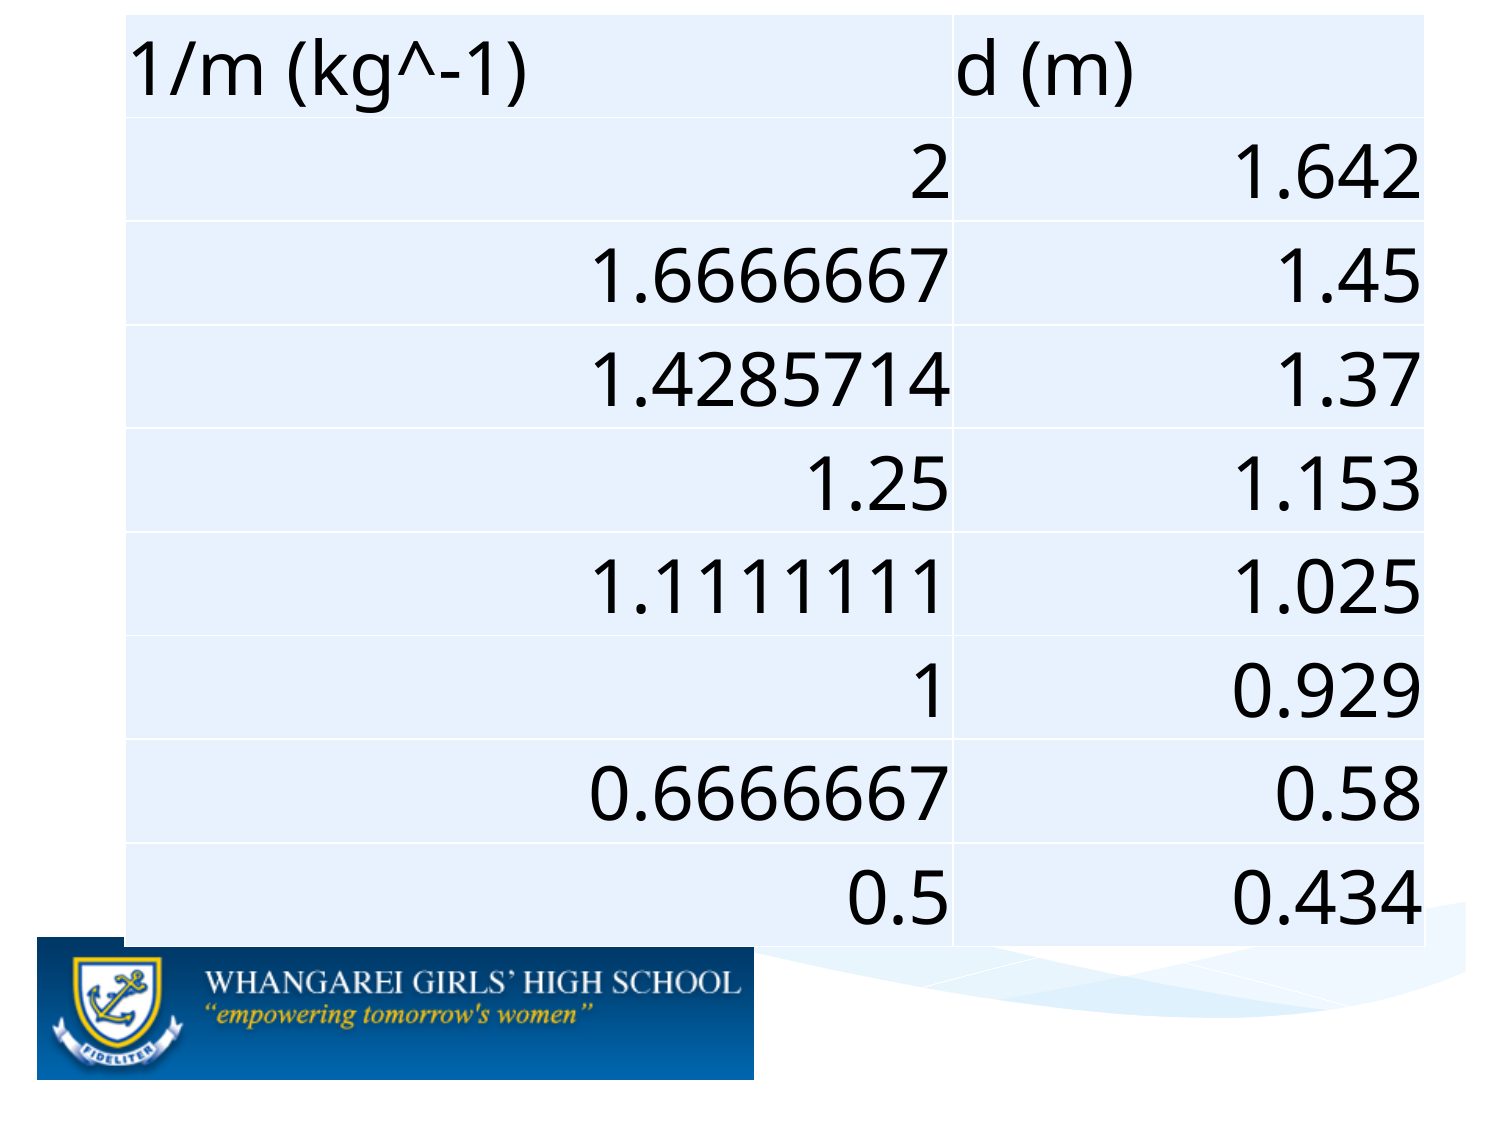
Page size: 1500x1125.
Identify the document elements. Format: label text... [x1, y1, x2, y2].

table_cell 1.45 [954, 222, 1424, 324]
table_cell 2 [126, 118, 952, 220]
table_cell 1.6666667 [126, 222, 952, 324]
table_cell 0.58 [954, 740, 1424, 842]
table_cell 1.37 [954, 326, 1424, 427]
table_cell 1.642 [954, 118, 1424, 220]
table_header 1/m (kg^-1) [126, 15, 952, 117]
table_header d (m) [954, 15, 1424, 117]
table_cell 1.153 [954, 429, 1424, 531]
table_cell 1.4285714 [126, 326, 952, 427]
table_cell 1.1111111 [126, 533, 952, 635]
picture [37, 937, 754, 1080]
table_cell 0.434 [954, 844, 1424, 946]
table_cell 1.25 [126, 429, 952, 531]
table_cell 0.929 [954, 636, 1424, 738]
table_cell 0.6666667 [126, 740, 952, 842]
table_cell 1 [126, 636, 952, 738]
table_cell 0.5 [126, 844, 952, 946]
table_cell 1.025 [954, 533, 1424, 635]
